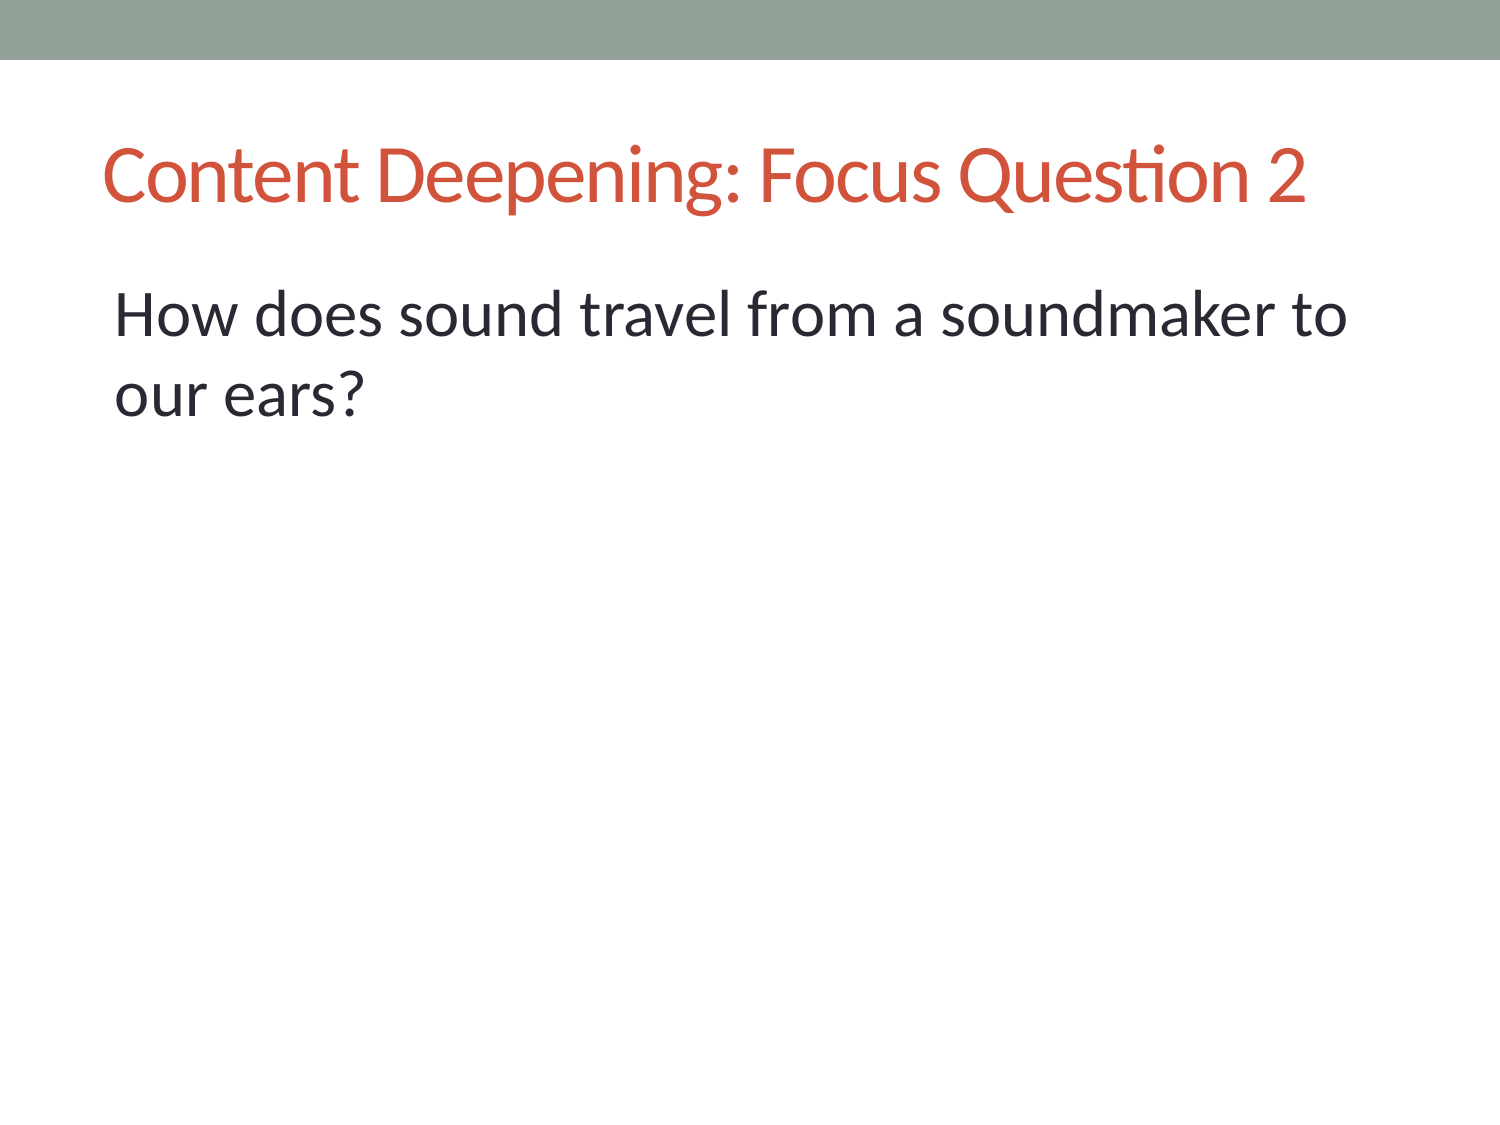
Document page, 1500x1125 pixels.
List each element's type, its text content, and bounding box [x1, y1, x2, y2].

title Content Deepening: Focus Question 2 [87, 87, 1425, 250]
list How does sound travel from a soundmaker to our ears? [99, 262, 1388, 1063]
